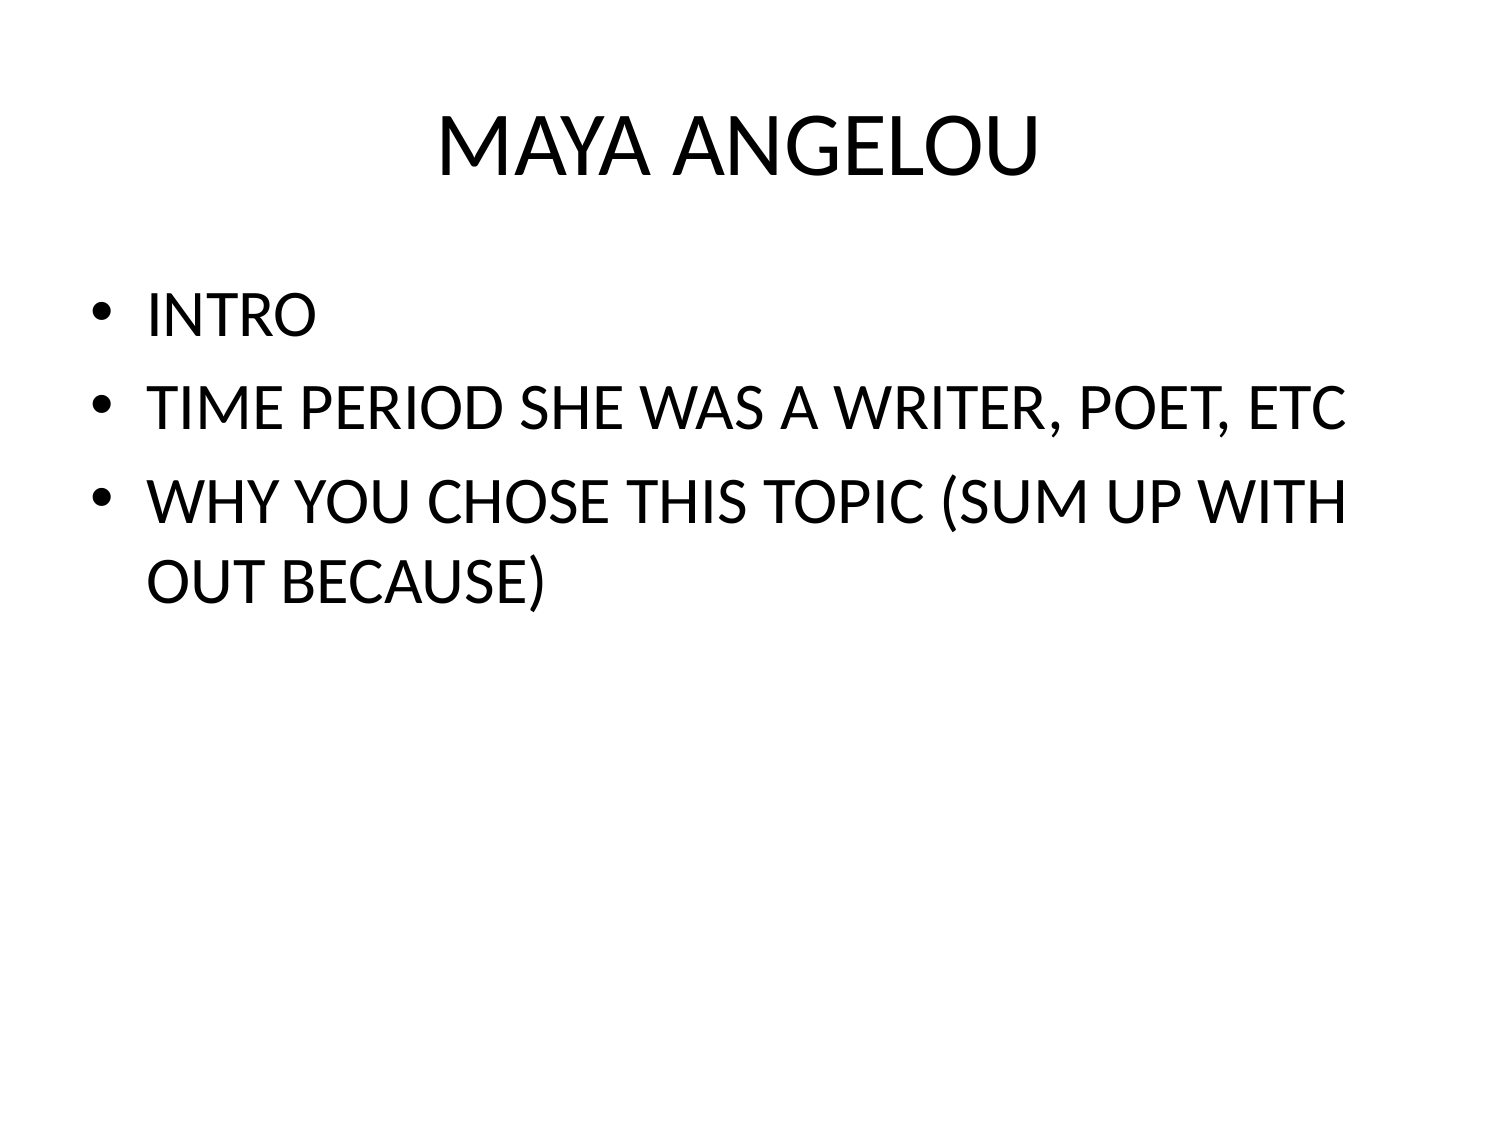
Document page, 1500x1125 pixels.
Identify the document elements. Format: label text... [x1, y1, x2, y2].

title MAYA ANGELOU [75, 45, 1425, 233]
list INTRO TIME PERIOD SHE WAS A WRITER, POET, ETC WHY YOU CHOSE THIS TOPIC (SUM UP WITH OUT BECAUSE) [75, 262, 1425, 1005]
